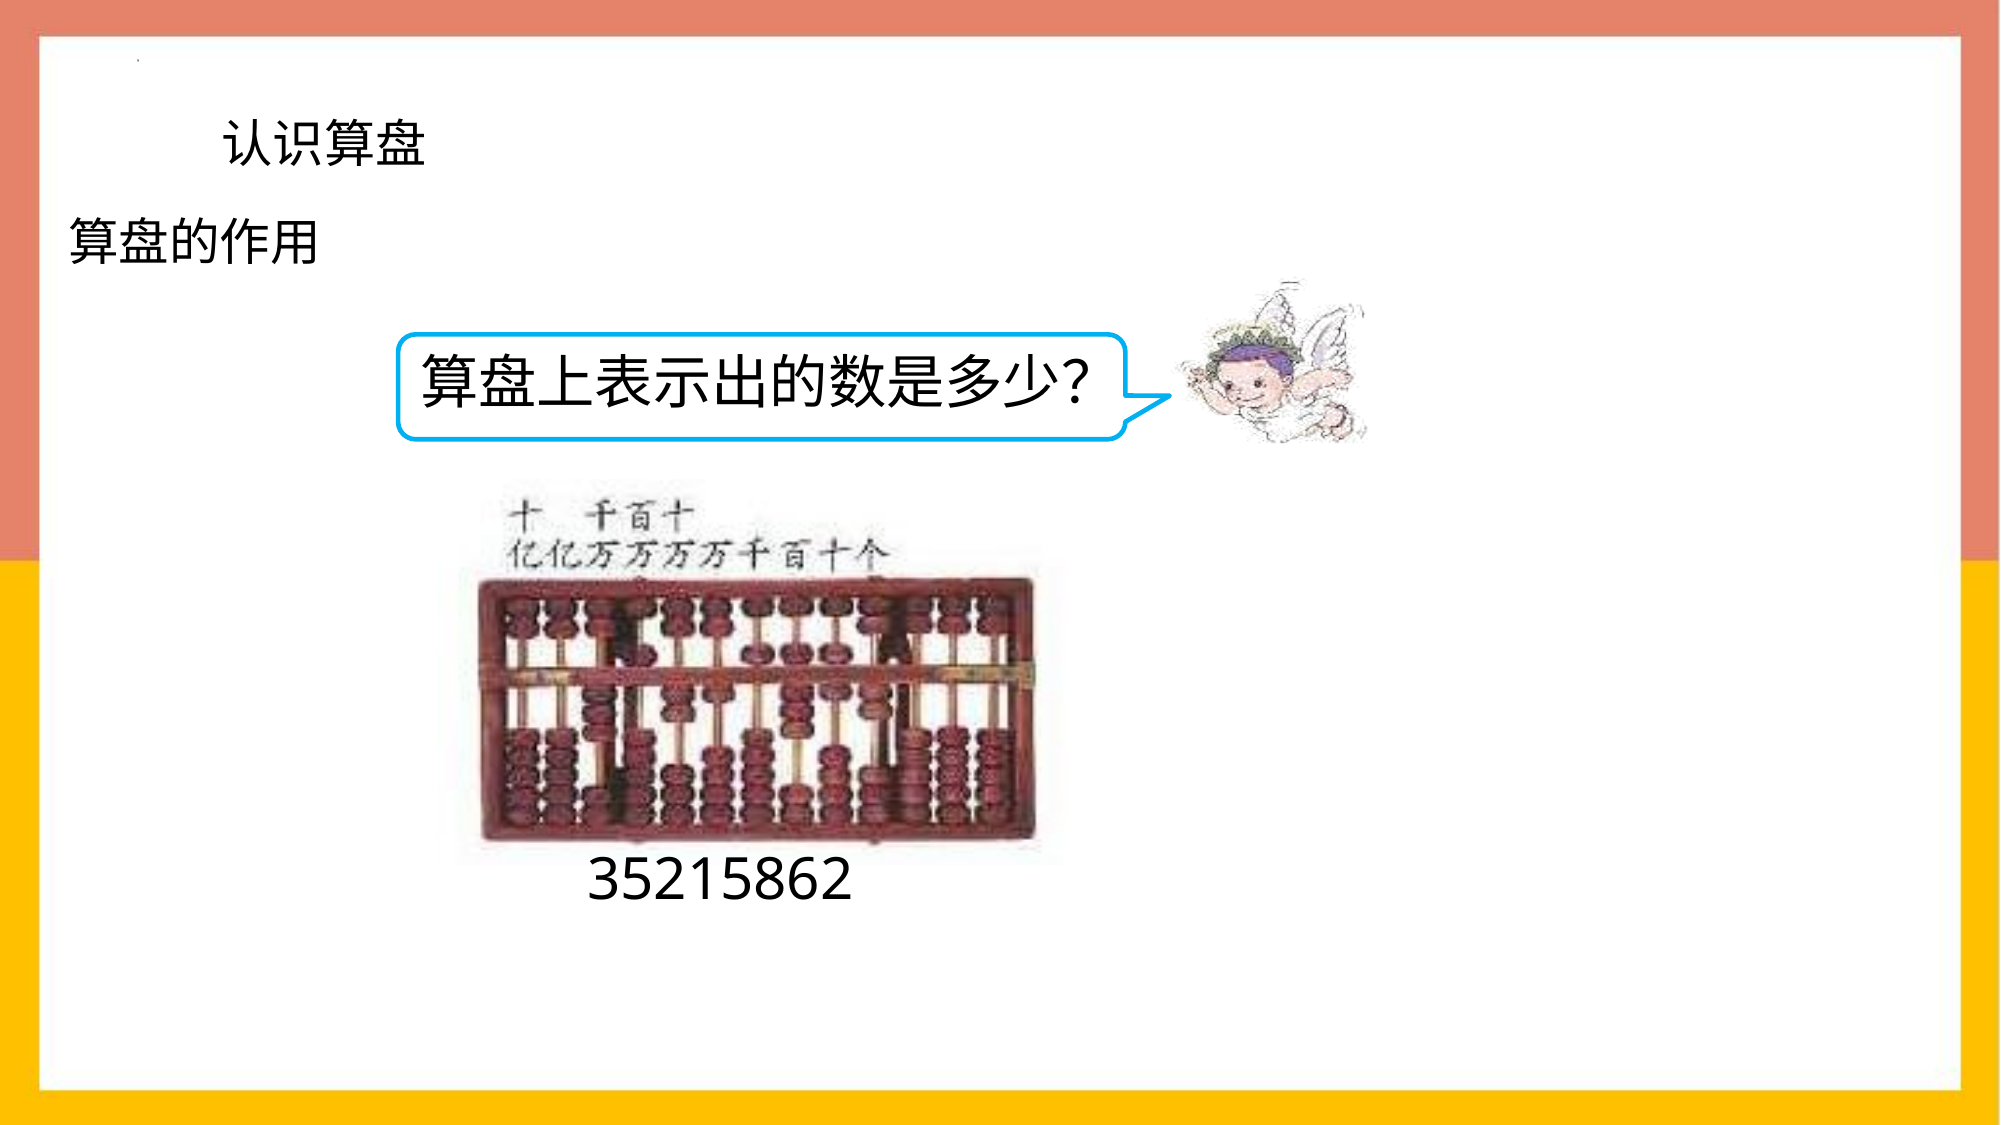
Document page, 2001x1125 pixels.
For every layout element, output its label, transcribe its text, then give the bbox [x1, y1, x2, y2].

picture [0, 0, 2001, 1125]
text_box 35215862 [572, 865, 904, 919]
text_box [398, 334, 1126, 440]
list 算盘的作用 [53, 172, 1471, 279]
title 认识算盘 [206, 54, 1471, 172]
